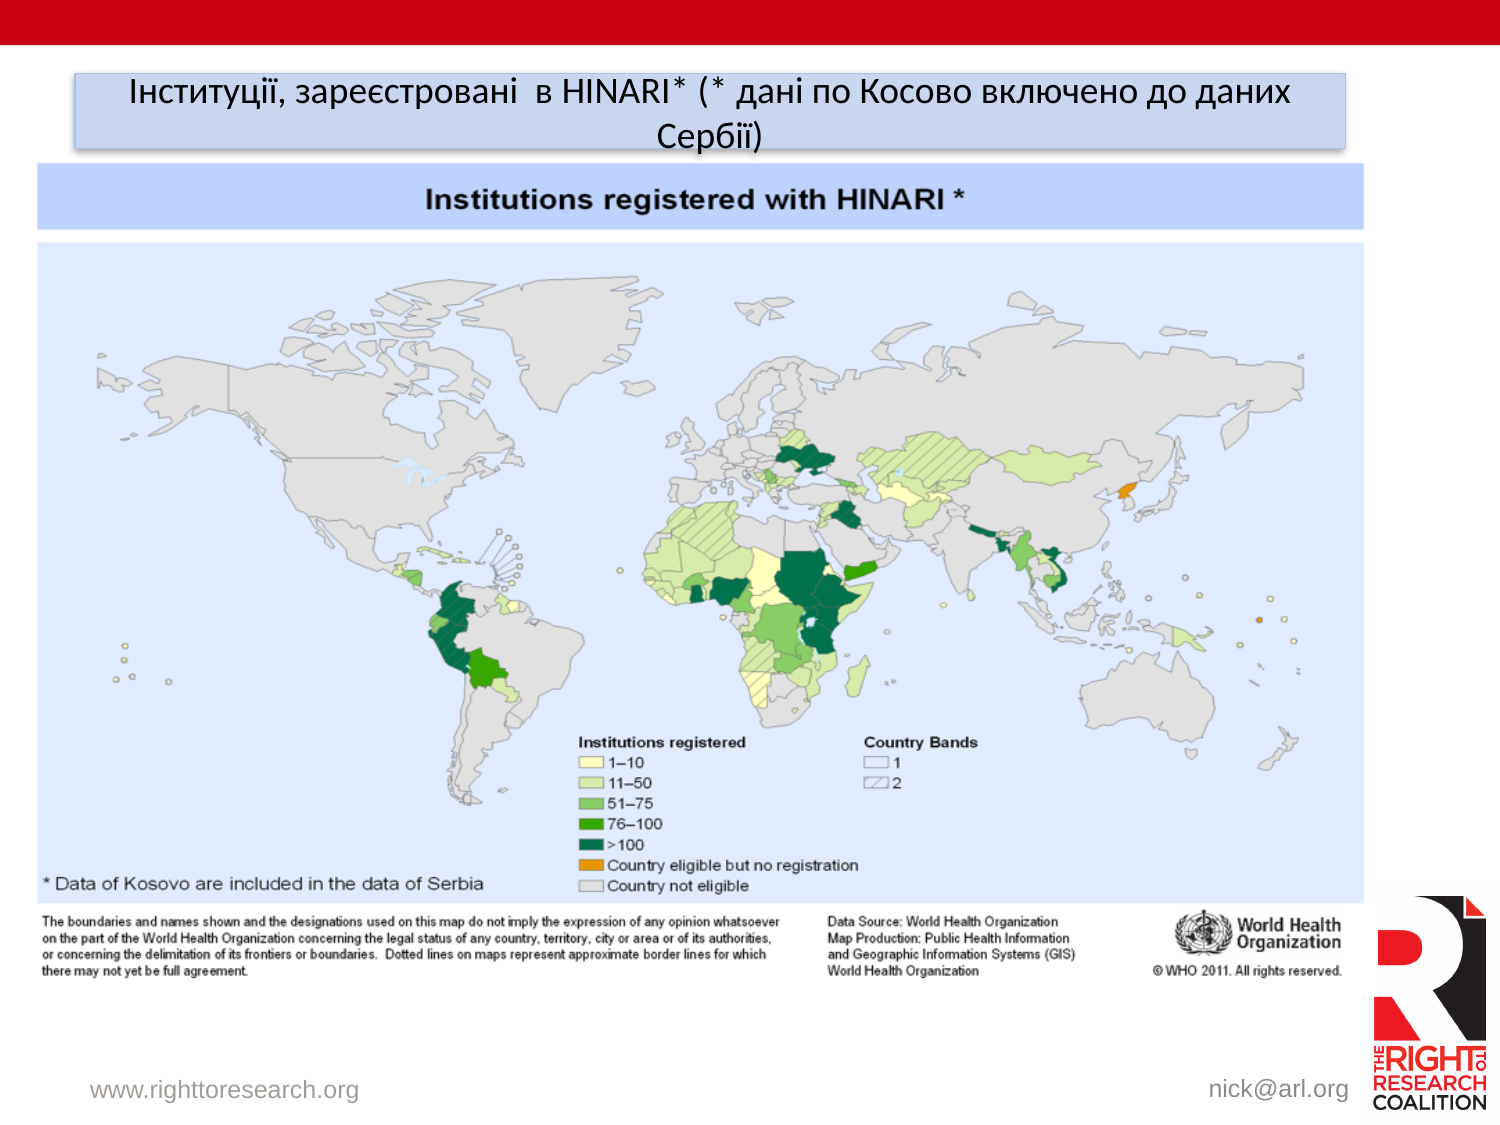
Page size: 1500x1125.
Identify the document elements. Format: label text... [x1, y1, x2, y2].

text_box Інституції, зареєстровані в HINARІ* (* дані по Косово включено до даних Сербії) [74, 73, 1346, 146]
picture [28, 148, 1500, 1125]
footer www.righttoresearch.org [75, 1051, 550, 1112]
